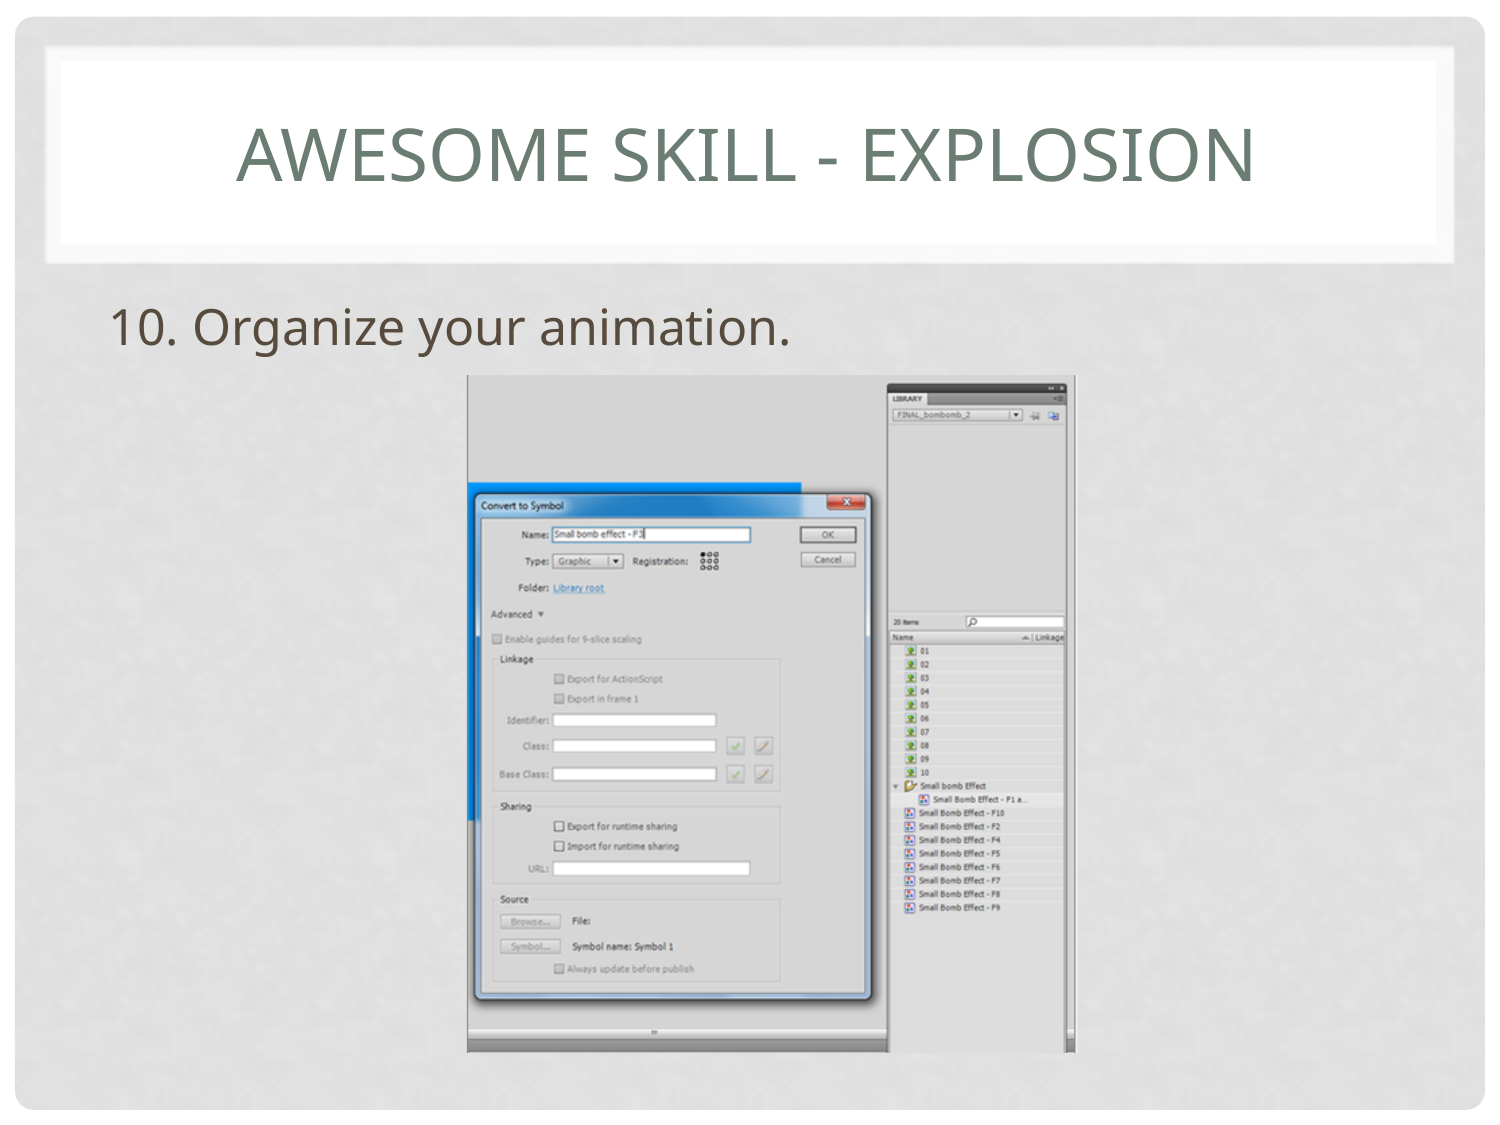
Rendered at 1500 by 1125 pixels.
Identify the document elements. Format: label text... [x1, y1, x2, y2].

list 10. Organize your animation. [75, 287, 1425, 1005]
title Awesome skill - explosion [69, 66, 1425, 238]
picture [466, 374, 1078, 1053]
